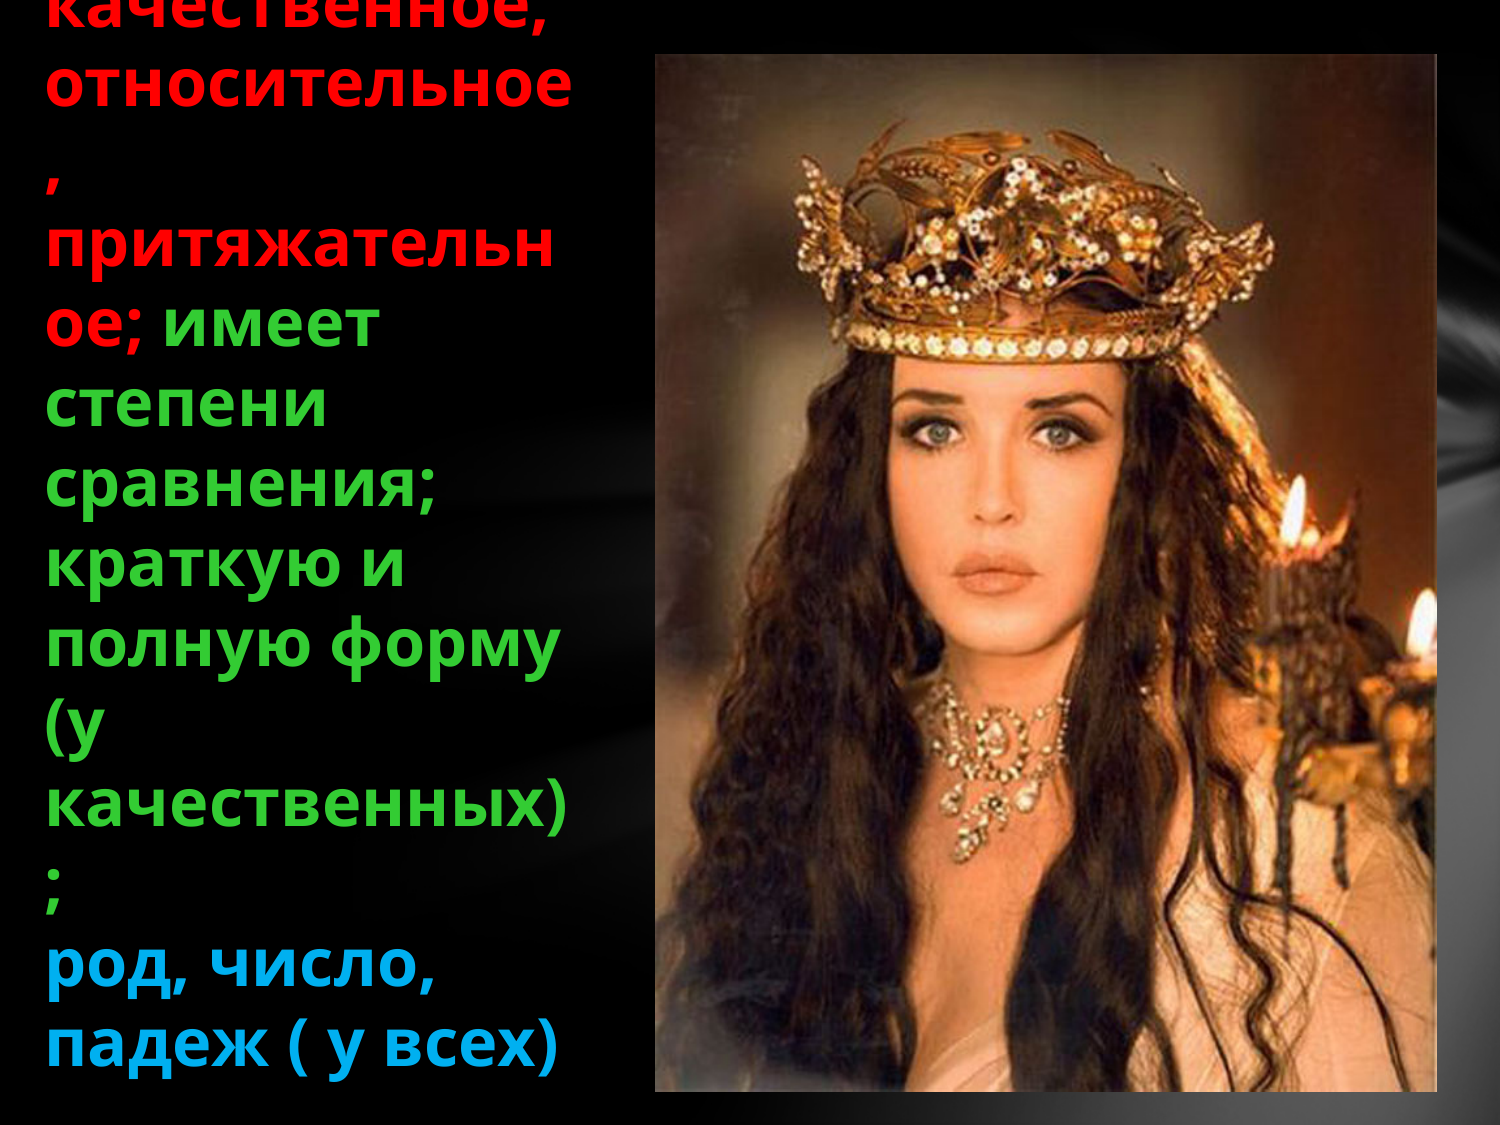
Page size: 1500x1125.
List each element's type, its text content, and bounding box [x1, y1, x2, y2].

picture [655, 54, 1437, 1092]
title ИМЯ ПРИЛАГАТЕЛЬНОЕ Бывает качественное, относительное, притяжательное; имеет степени сравнения; краткую и полную форму (у качественных); род, число, падеж ( у всех) [29, 130, 592, 1088]
